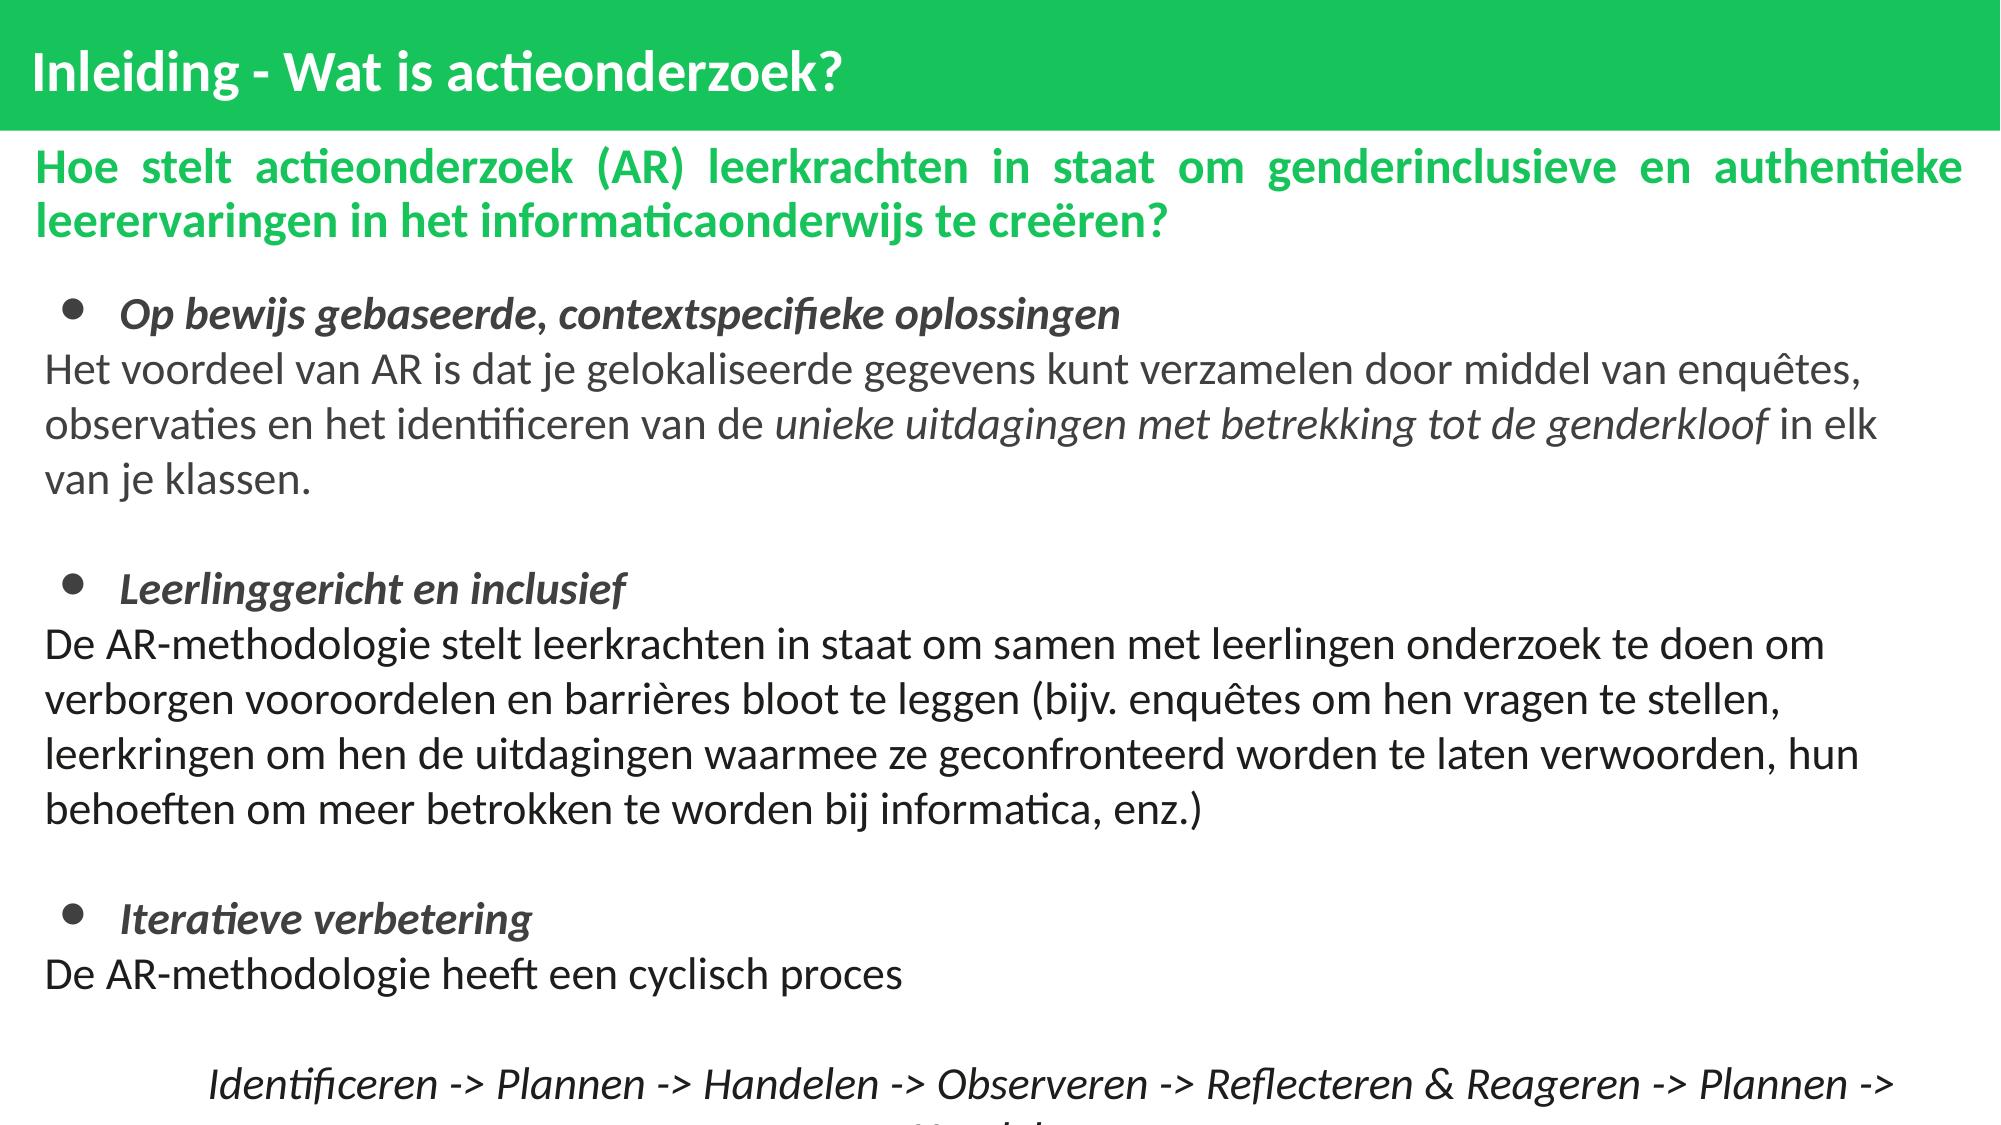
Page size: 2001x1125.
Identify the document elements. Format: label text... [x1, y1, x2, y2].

list Hoe stelt actieonderzoek (AR) leerkrachten in staat om genderinclusieve en authentieke leerervaringen in het informaticaonderwijs te creëren? [20, 137, 1980, 326]
text_box Op bewijs gebaseerde, contextspecifieke oplossingen Het voordeel van AR is dat je gelokaliseerde gegevens kunt verzamelen door middel van enquêtes, observaties en het identificeren van de unieke uitdagingen met betrekking tot de genderkloof in elk van je klassen. Leerlinggericht en inclusief De AR-methodologie stelt leerkrachten in staat om samen met leerlingen onderzoek te doen om verborgen vooroordelen en barrières bloot te leggen (bijv. enquêtes om hen vragen te stellen, leerkringen om hen de uitdagingen waarmee ze geconfronteerd worden te laten verwoorden, hun behoeften om meer betrokken te worden bij informatica, enz.) Iteratieve verbetering De AR-methodologie heeft een cyclisch proces Identificeren -> Plannen -> Handelen -> Observeren -> Reflecteren & Reageren -> Plannen -> Handelen enz. [29, 326, 1914, 1125]
title Inleiding - Wat is actieonderzoek? [16, 13, 1976, 131]
